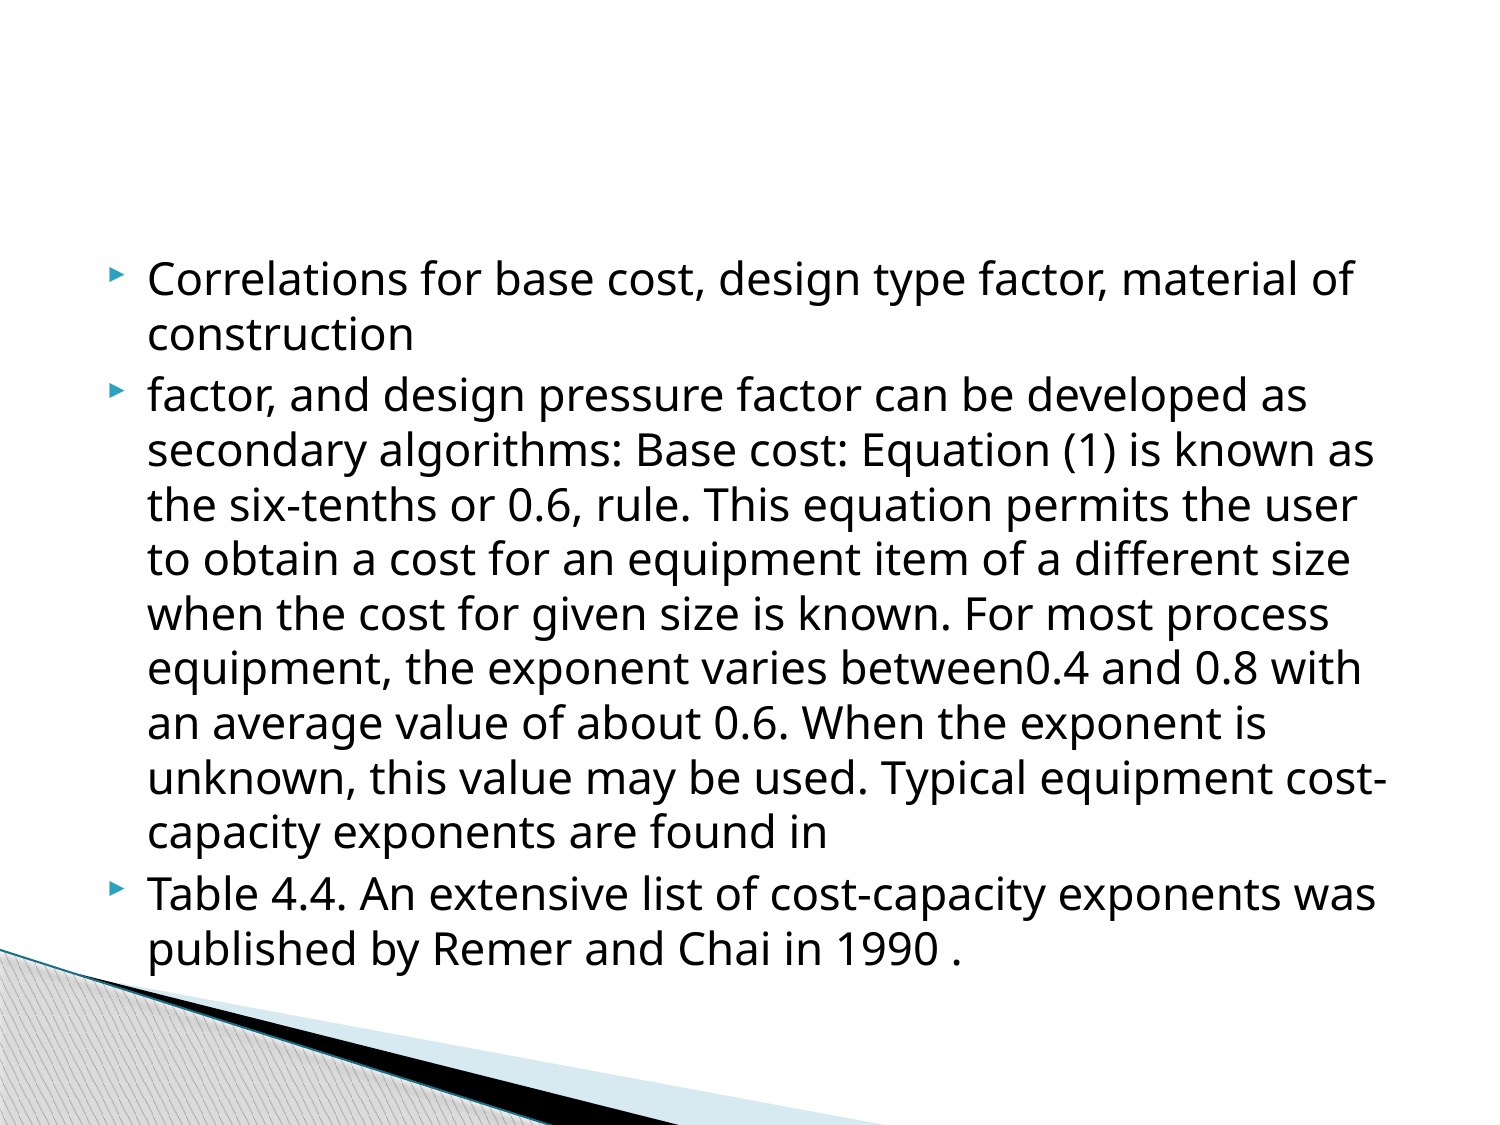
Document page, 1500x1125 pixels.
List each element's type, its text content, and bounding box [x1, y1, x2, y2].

list Correlations for base cost, design type factor, material of construction factor, and design pressure factor can be developed as secondary algorithms: Base cost: Equation (1) is known as the six-tenths or 0.6, rule. This equation permits the user to obtain a cost for an equipment item of a different size when the cost for given size is known. For most process equipment, the exponent varies between0.4 and 0.8 with an average value of about 0.6. When the exponent is unknown, this value may be used. Typical equipment cost-capacity exponents are found in Table 4.4. An extensive list of cost-capacity exponents was published by Remer and Chai in 1990 . [75, 243, 1425, 986]
